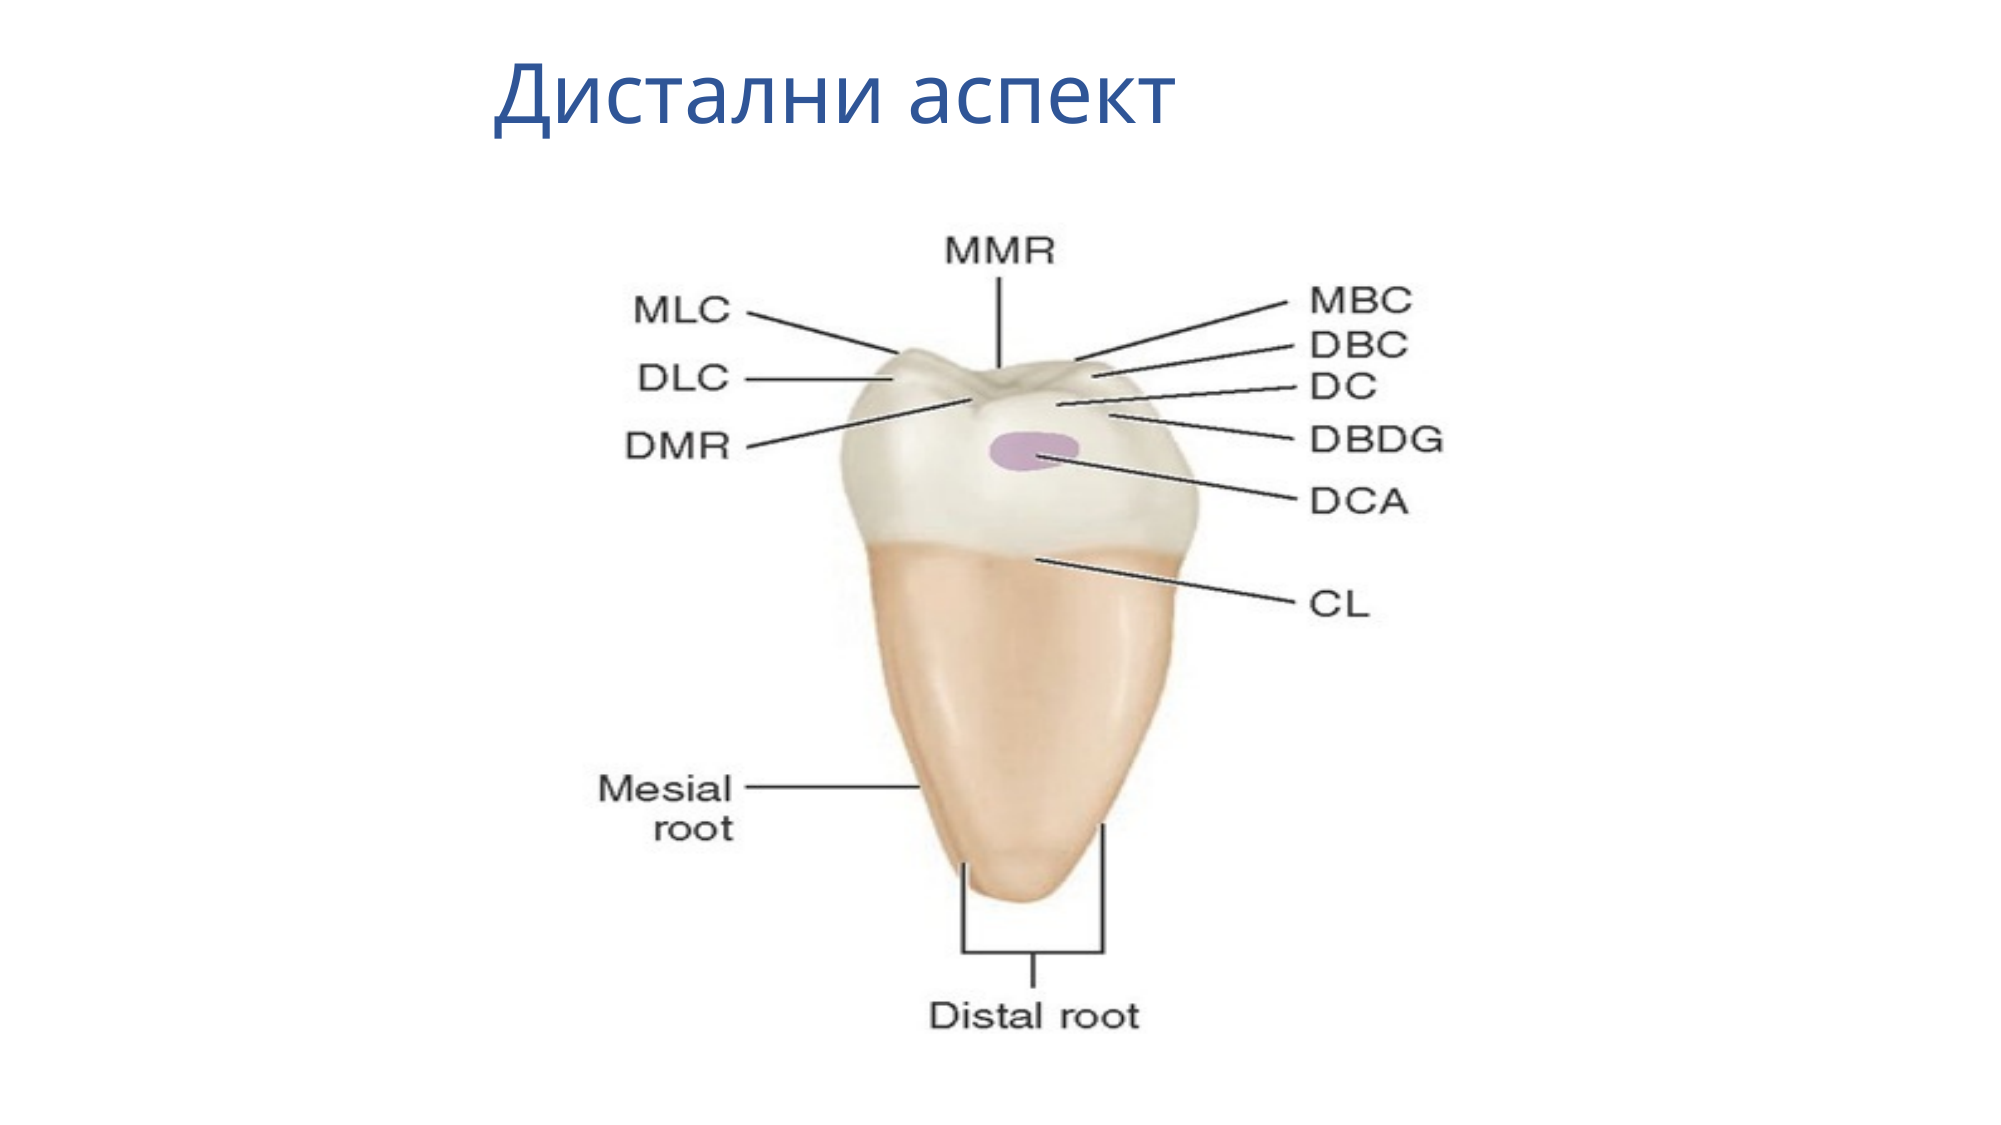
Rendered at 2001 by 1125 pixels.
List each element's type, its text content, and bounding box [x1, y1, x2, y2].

title Дистални аспект [362, 0, 1663, 188]
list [503, 148, 1512, 1049]
